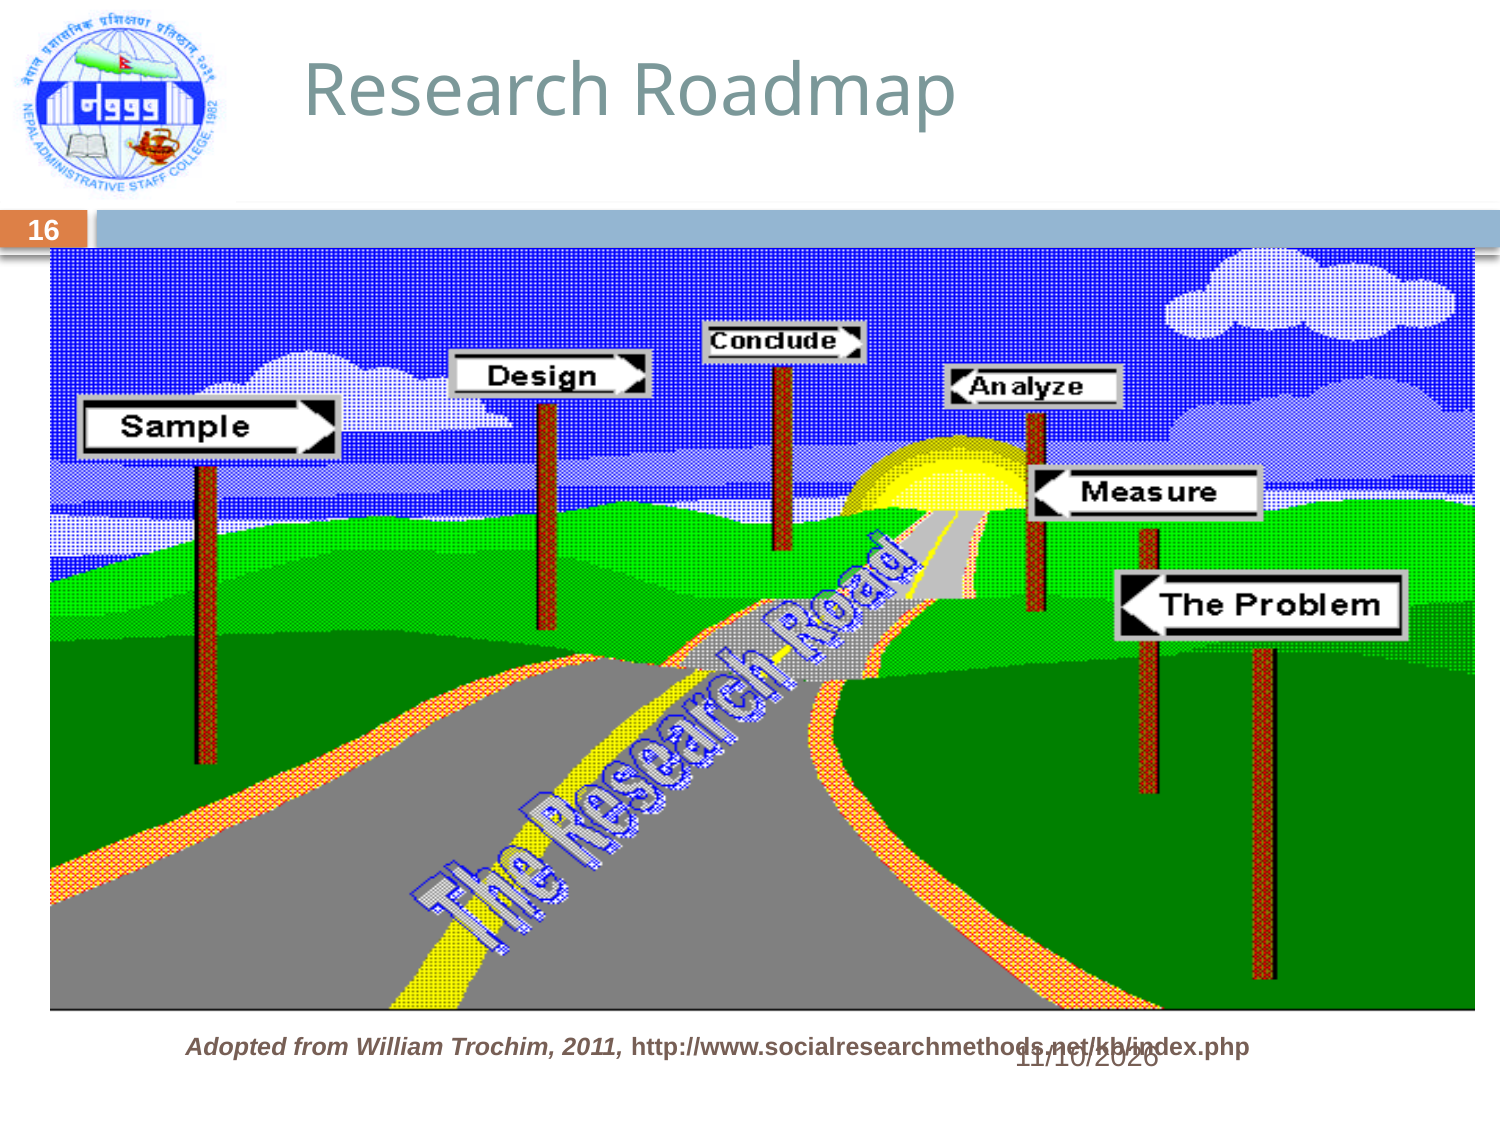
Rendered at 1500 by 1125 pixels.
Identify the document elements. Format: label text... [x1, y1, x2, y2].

title Research Roadmap [287, 37, 1500, 138]
picture [1, 0, 236, 208]
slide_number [999, 1025, 1438, 1085]
text_box Adopted from William Trochim, 2011, http://www.socialresearchmethods.net/kb/index.php [174, 1025, 999, 1066]
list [49, 248, 1476, 1013]
slide_number 16 [0, 208, 88, 249]
